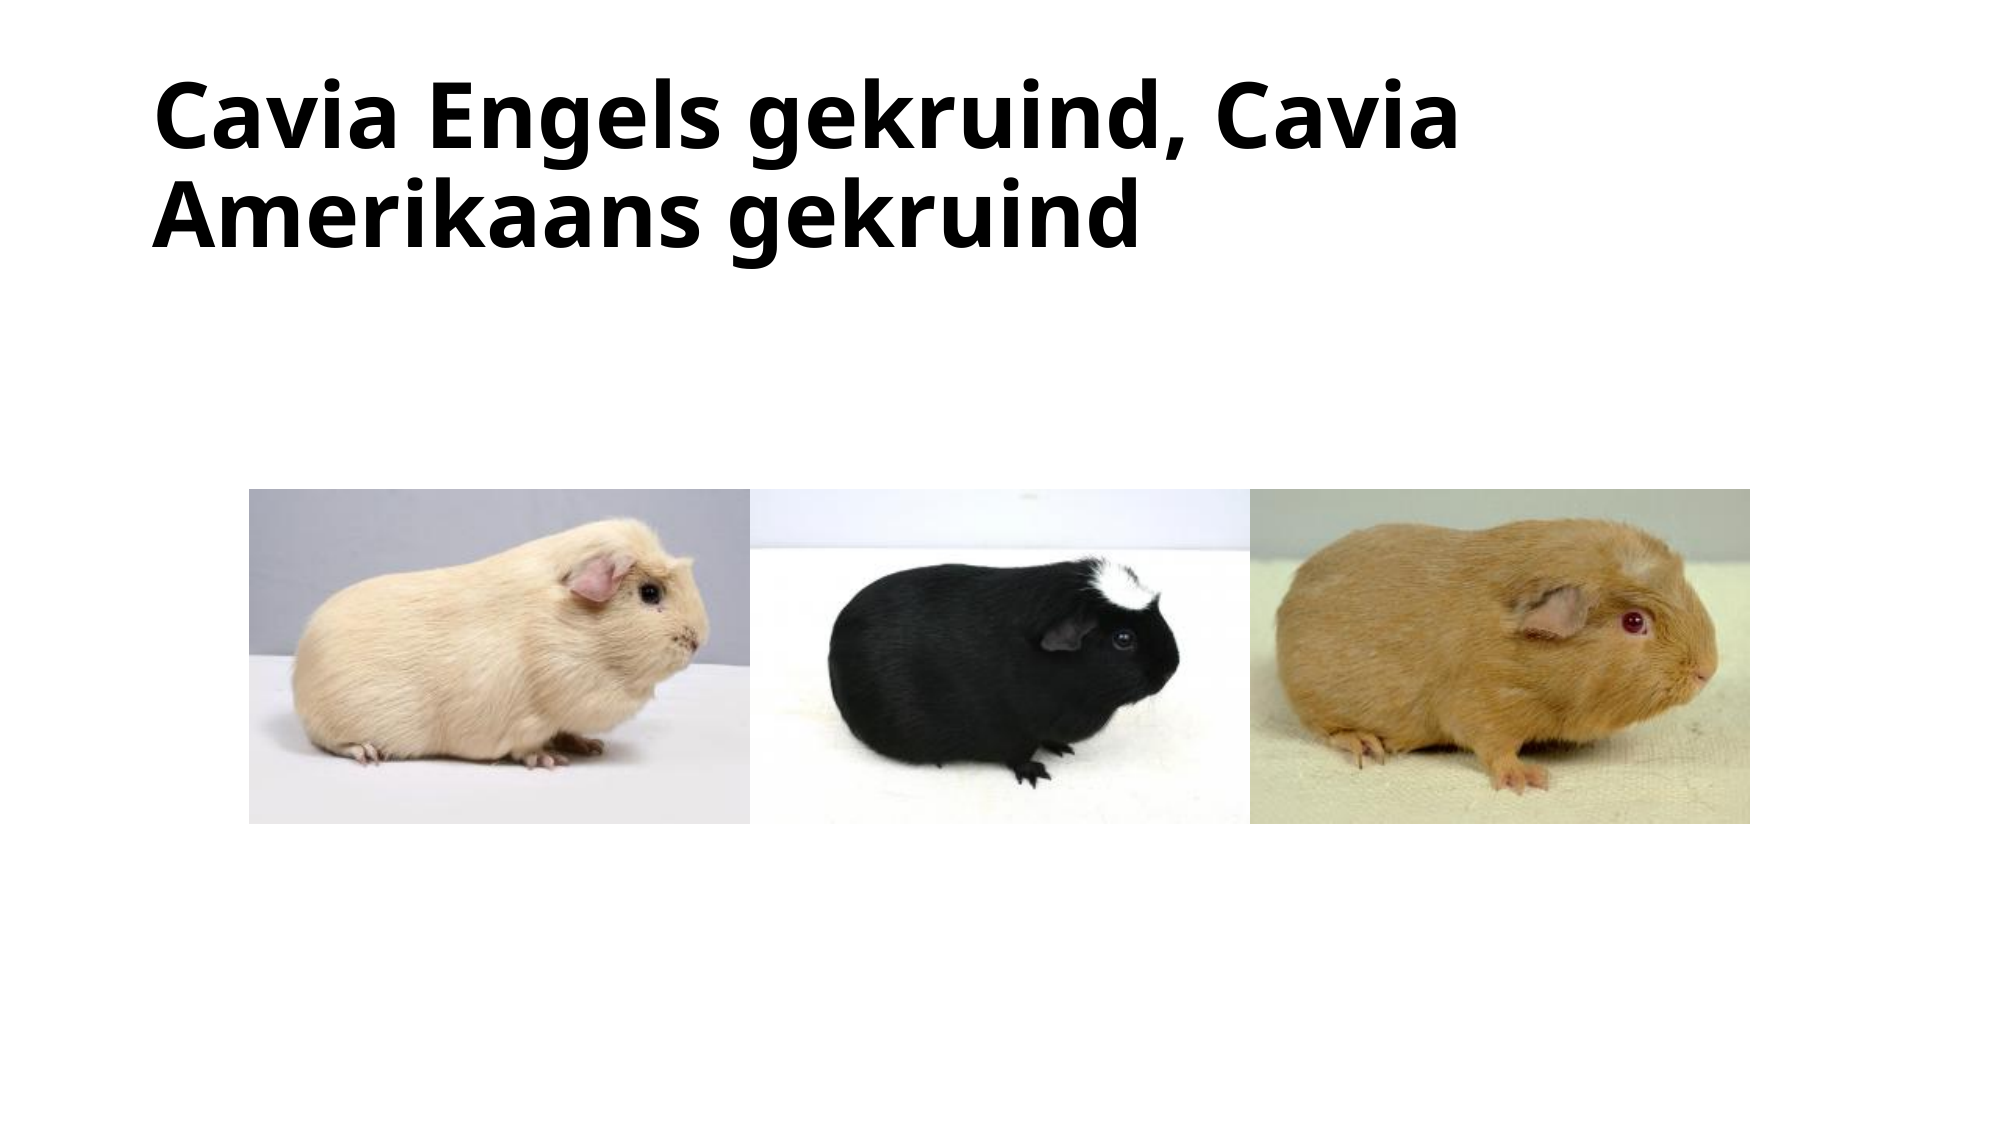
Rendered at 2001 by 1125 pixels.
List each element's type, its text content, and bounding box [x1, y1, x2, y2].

picture [1249, 489, 1751, 824]
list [750, 489, 1249, 824]
title Cavia Engels gekruind, Cavia Amerikaans gekruind [137, 59, 1863, 278]
picture [249, 489, 750, 824]
